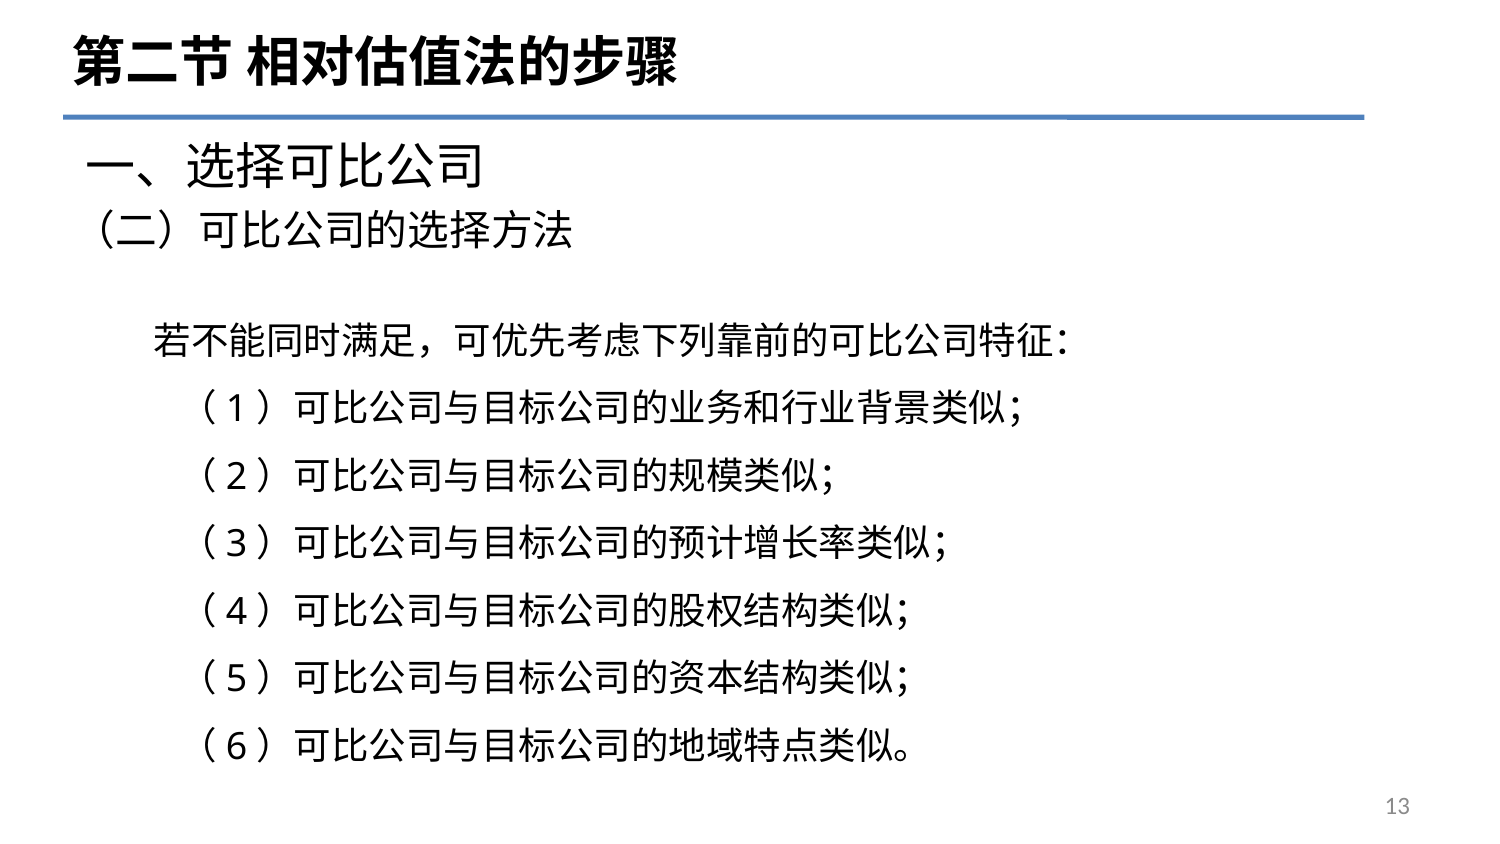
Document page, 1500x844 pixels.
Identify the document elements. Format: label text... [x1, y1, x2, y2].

text_box 一、选择可比公司 [70, 93, 1421, 235]
text_box 第二节 相对估值法的步骤 [56, 11, 1407, 107]
slide_number 13 [1074, 782, 1425, 827]
list 若不能同时满足，可优先考虑下列靠前的可比公司特征： （1）可比公司与目标公司的业务和行业背景类似； （2）可比公司与目标公司的规模类似； （3）可比公司与目标公司的预计增长率类似； （4）可比公司与目标公司的股权结构类似； （5）可比公司与目标公司的资本结构类似； （6）可比公司与目标公司的地域特点类似。 [70, 286, 1421, 844]
title （二）可比公司的选择方法 [58, 175, 1409, 282]
